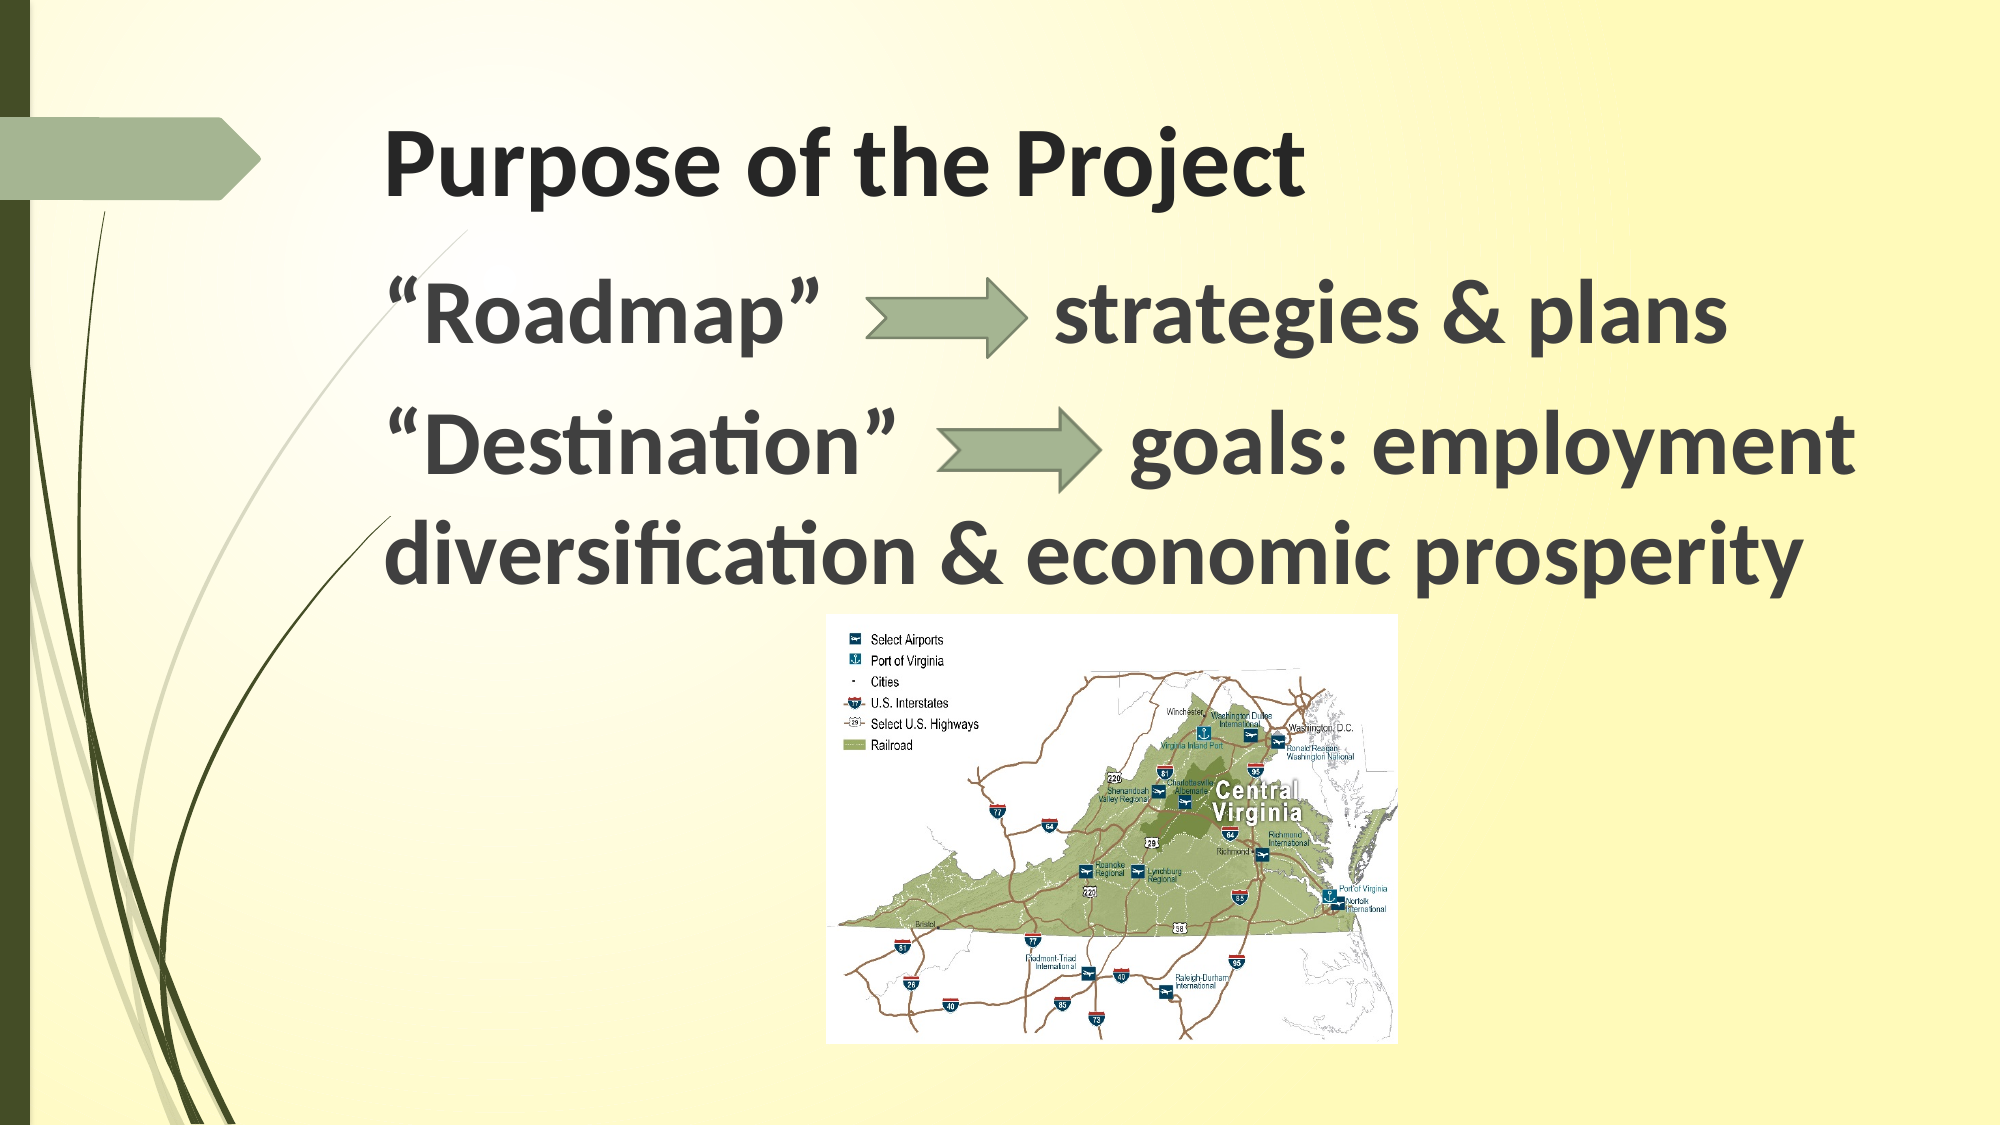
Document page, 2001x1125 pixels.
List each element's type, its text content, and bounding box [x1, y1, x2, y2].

text_box [865, 277, 1029, 359]
title Purpose of the Project [368, 88, 1854, 219]
picture [935, 405, 1103, 496]
list “Roadmap” strategies & plans “Destination” goals: employment diversification & economic prosperity [368, 244, 1895, 1054]
picture [826, 614, 1399, 1044]
